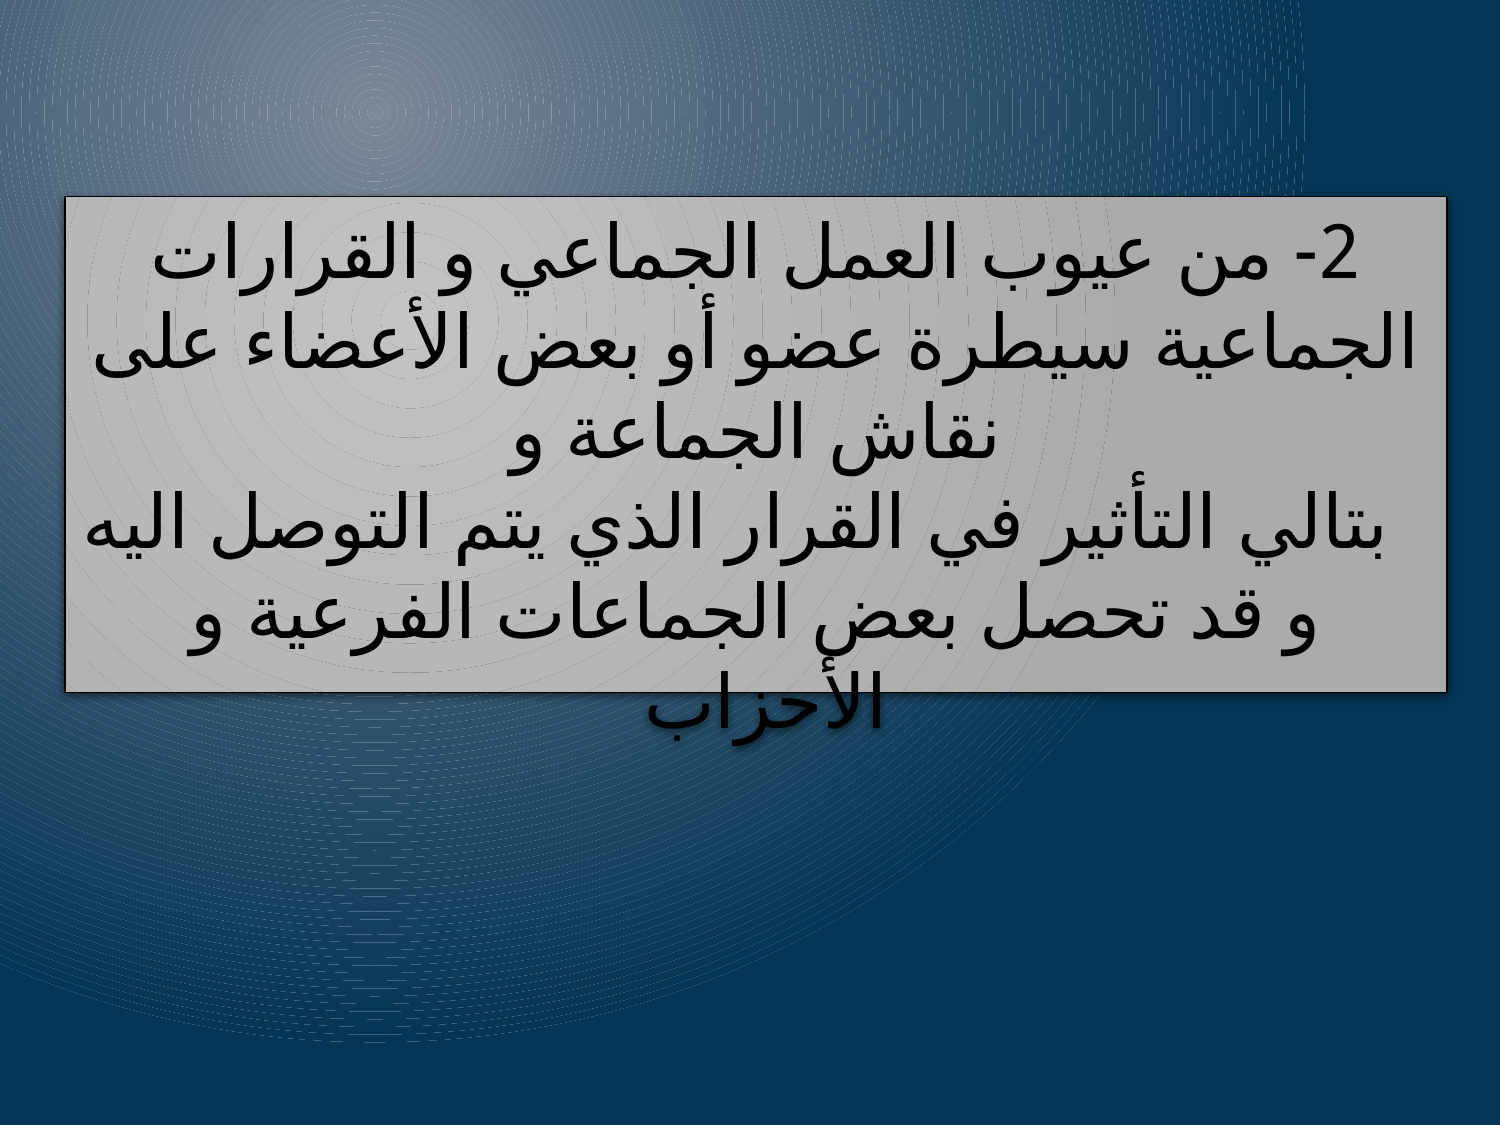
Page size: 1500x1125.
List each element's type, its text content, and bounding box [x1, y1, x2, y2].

title 2- من عيوب العمل الجماعي و القرارات الجماعية سيطرة عضو أو بعض الأعضاء على نقاش الجماعة و بتالي التأثير في القرار الذي يتم التوصل اليه و قد تحصل بعض الجماعات الفرعية و الأحزاب [64, 196, 1448, 693]
